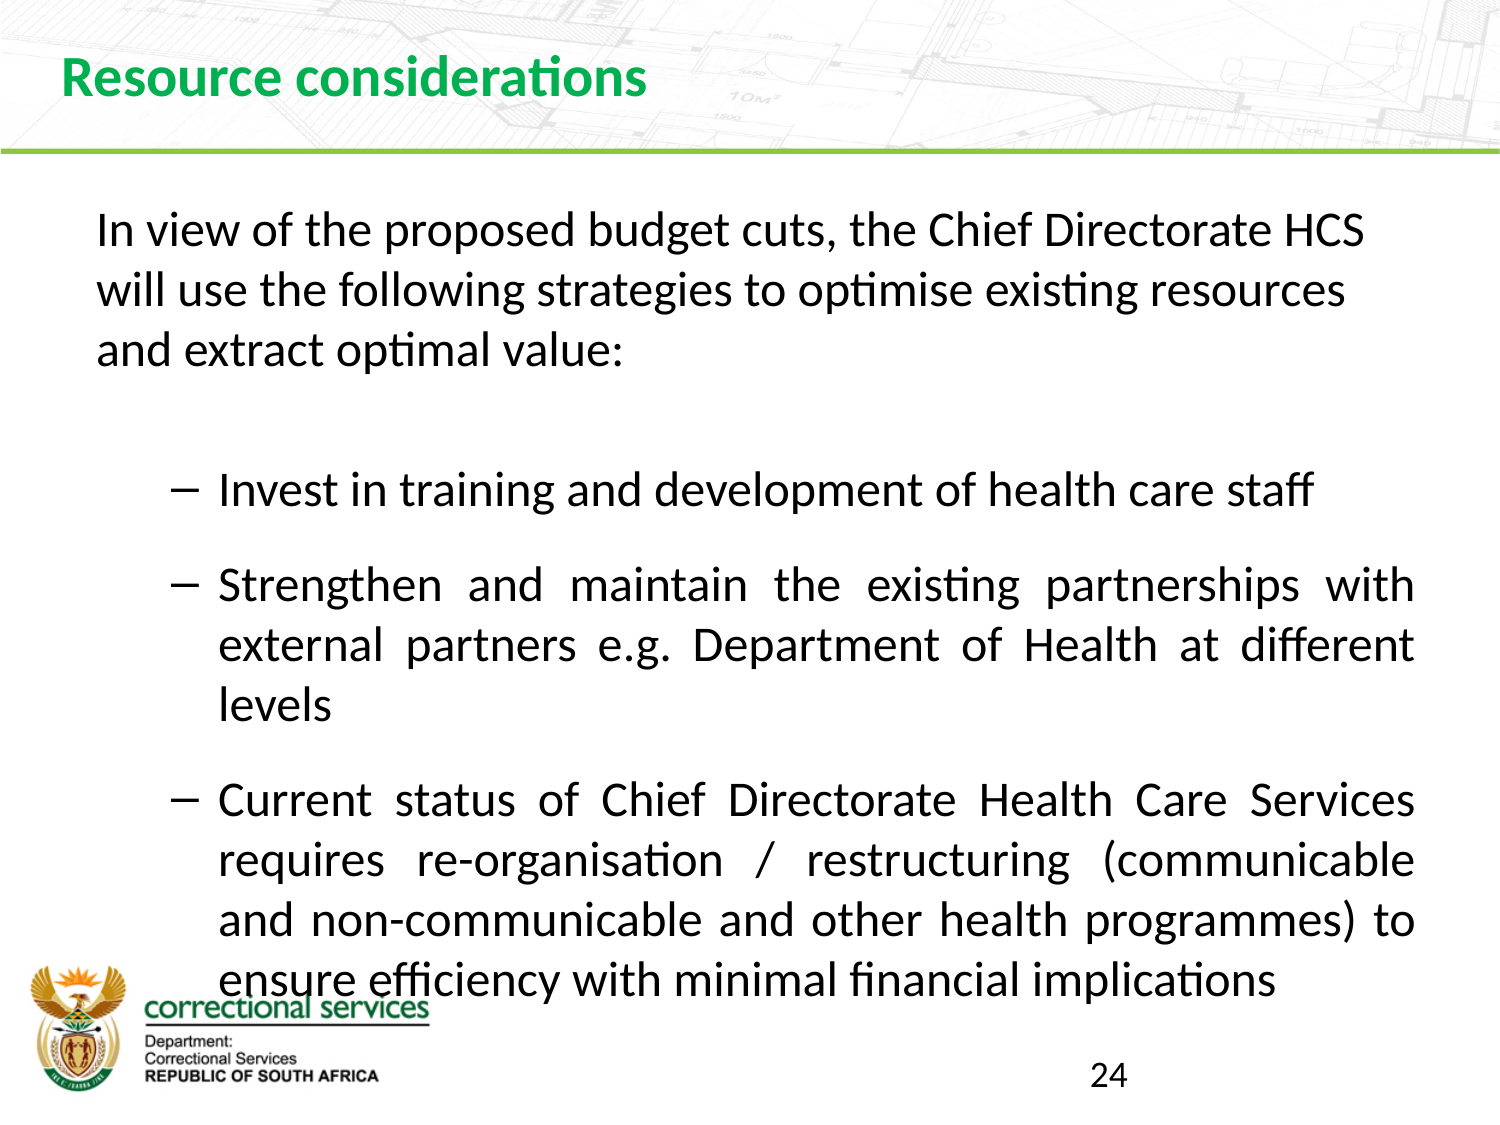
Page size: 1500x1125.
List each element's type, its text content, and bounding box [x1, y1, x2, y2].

picture [0, 936, 481, 1125]
picture [0, 0, 1500, 154]
text_box Resource considerations [47, 30, 1465, 116]
slide_number 24 [1074, 1042, 1425, 1103]
list In view of the proposed budget cuts, the Chief Directorate HCS will use the following strategies to optimise existing resources and extract optimal value: Invest in training and development of health care staff Strengthen and maintain the existing partnerships with external partners e.g. Department of Health at different levels Current status of Chief Directorate Health Care Services requires re-organisation / restructuring (communicable and non-communicable and other health programmes) to ensure efficiency with minimal financial implications [81, 189, 1432, 1024]
